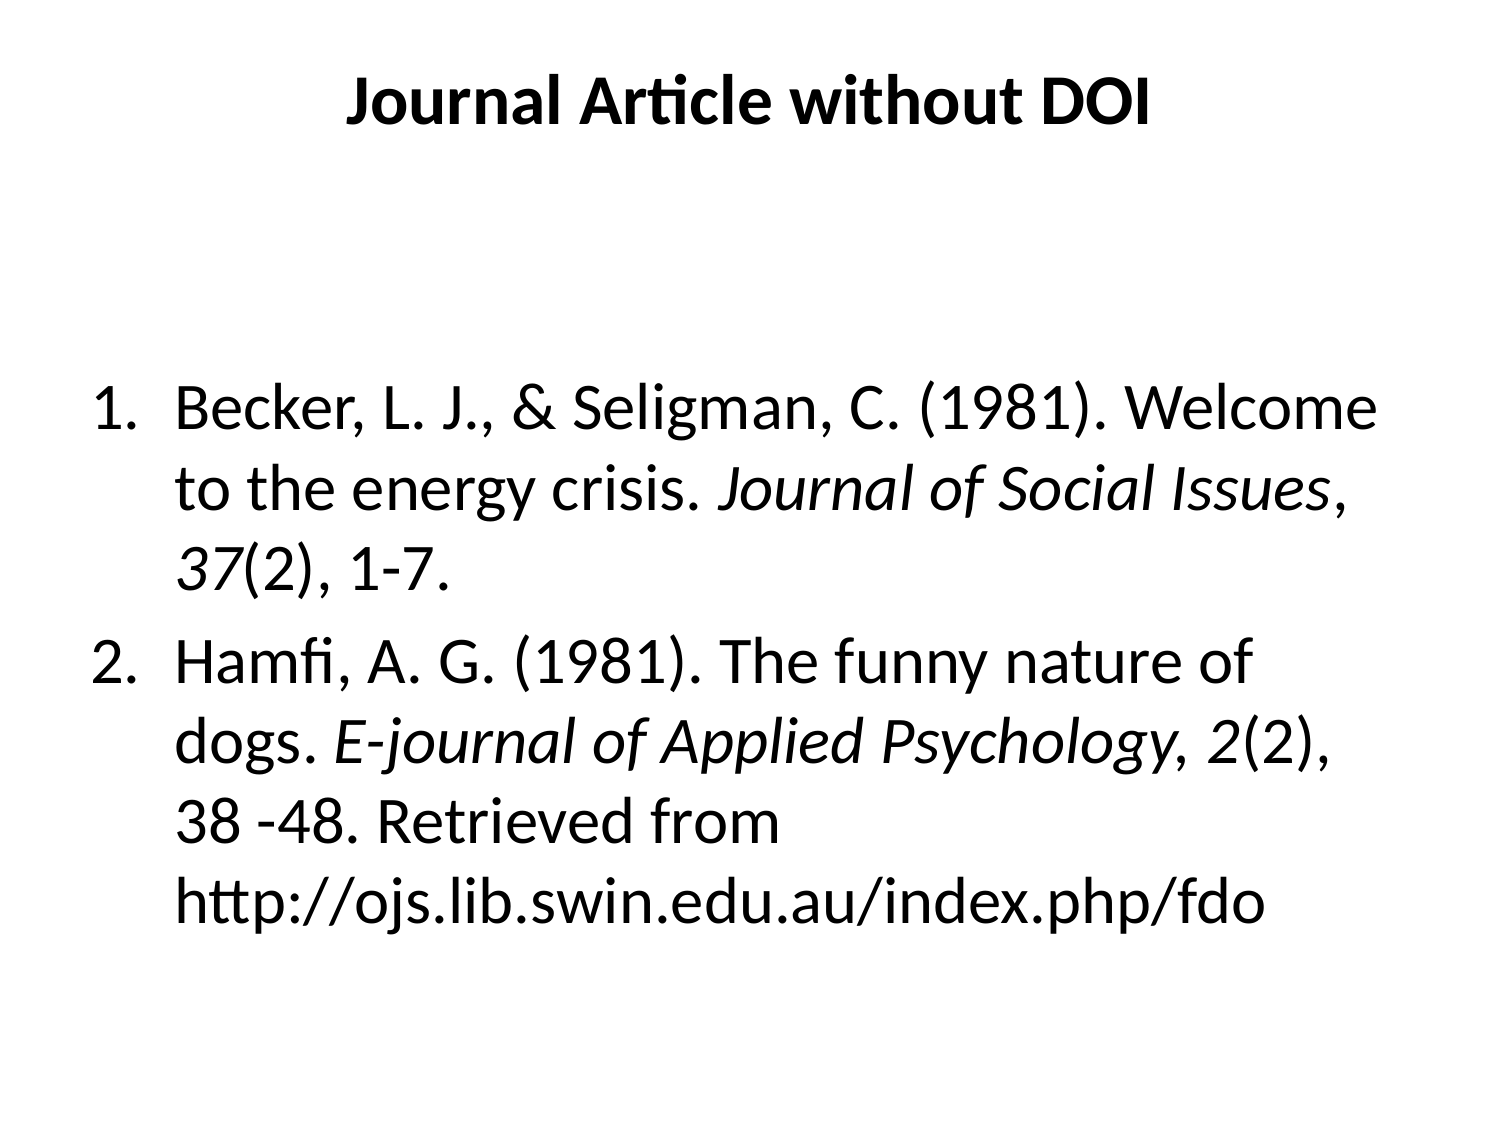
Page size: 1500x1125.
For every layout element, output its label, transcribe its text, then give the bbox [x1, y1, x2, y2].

list Becker, L. J., & Seligman, C. (1981). Welcome to the energy crisis. Journal of Social Issues, 37(2), 1-7. Hamfi, A. G. (1981). The funny nature of dogs. E-journal of Applied Psychology, 2(2), 38 -48. Retrieved from http://ojs.lib.swin.edu.au/index.php/fdo [75, 262, 1425, 1005]
title Journal Article without DOI [75, 45, 1425, 233]
